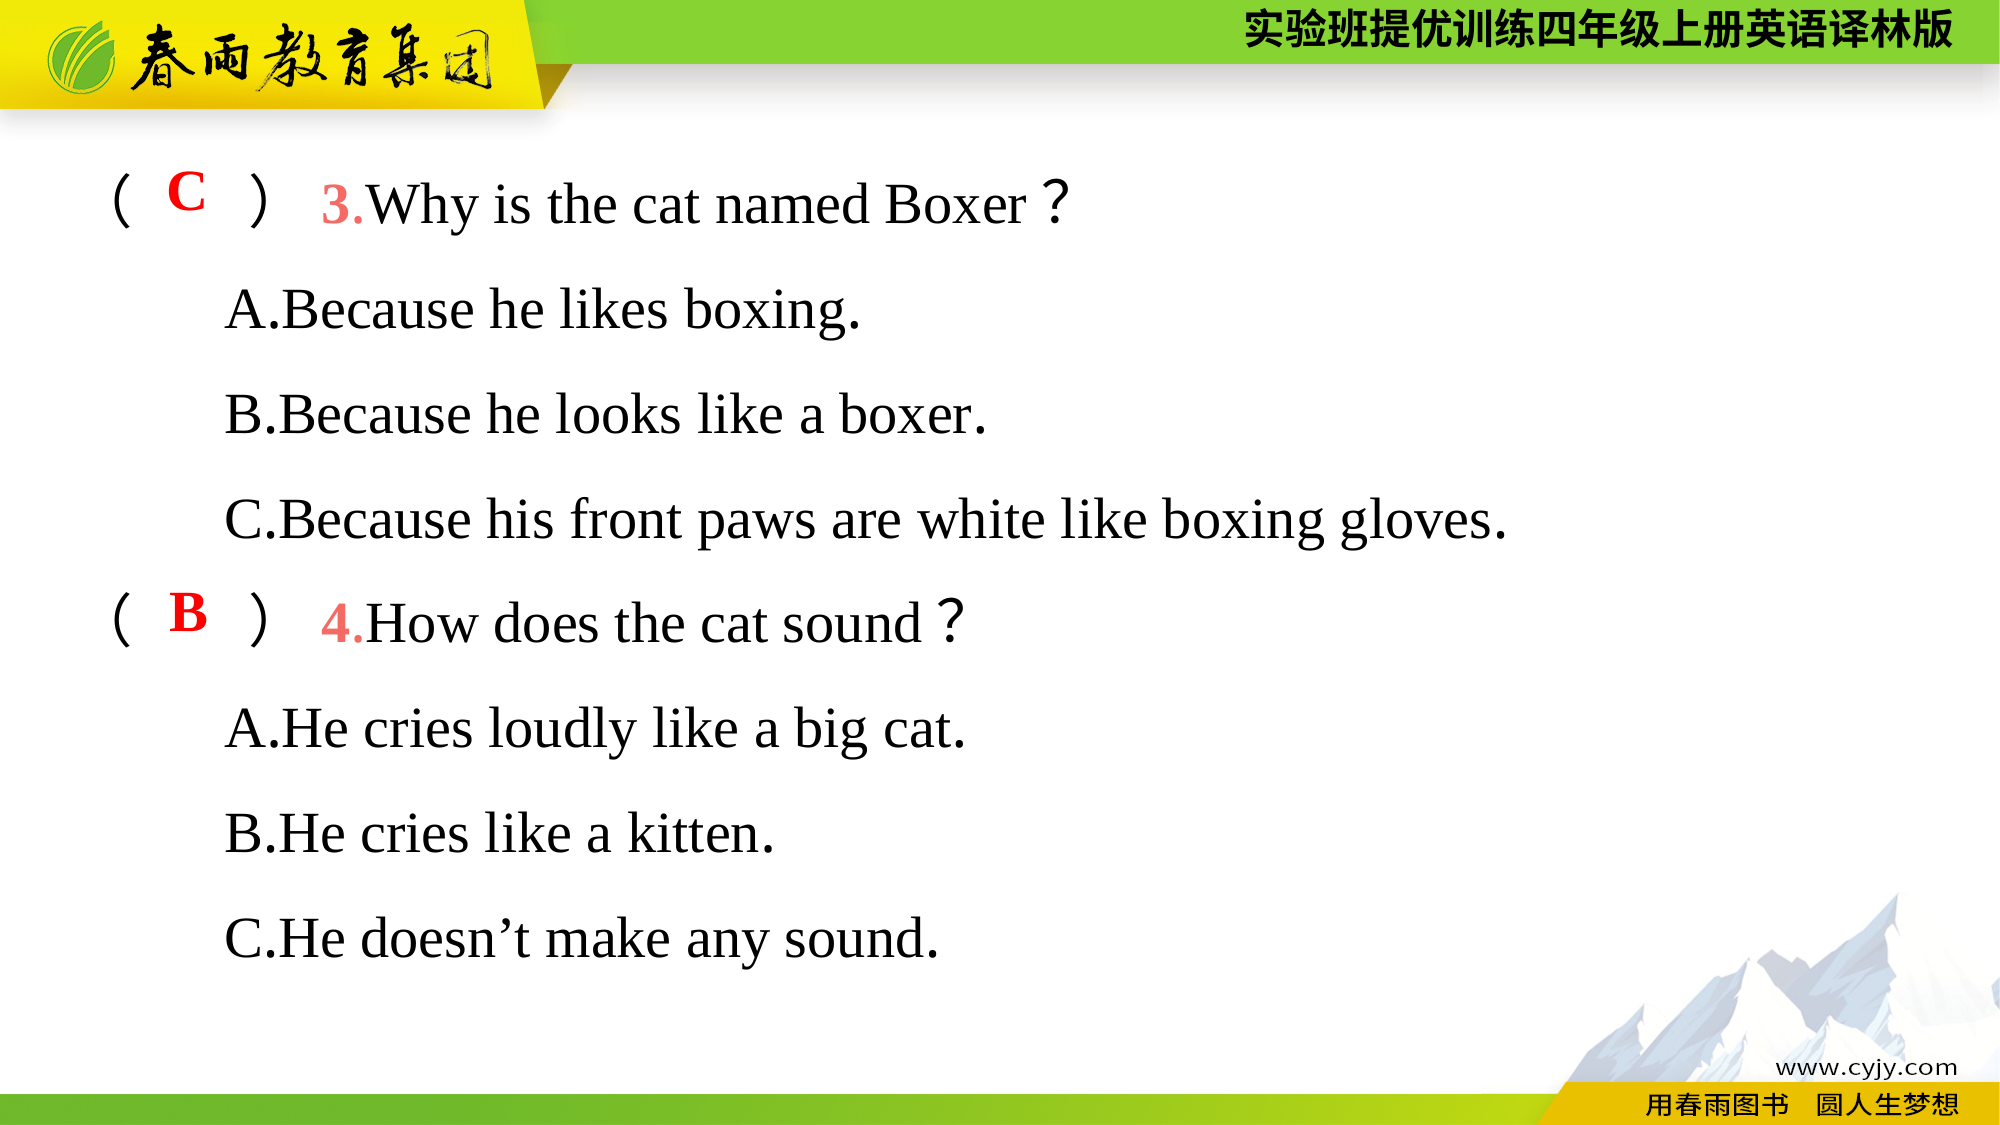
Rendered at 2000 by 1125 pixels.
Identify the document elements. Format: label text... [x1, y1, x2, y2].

list （ ）3.Why is the cat named Boxer？ A.Because he likes boxing. B.Because he looks like a boxer. C.Because his front paws are white like boxing gloves. （ ）4.How does the cat sound？ A.He cries loudly like a big cat. B.He cries like a kitten. C.He doesn’t make any sound. [59, 122, 1944, 986]
picture [0, 0, 2000, 1125]
text_box C [151, 144, 224, 230]
text_box B [154, 565, 224, 650]
